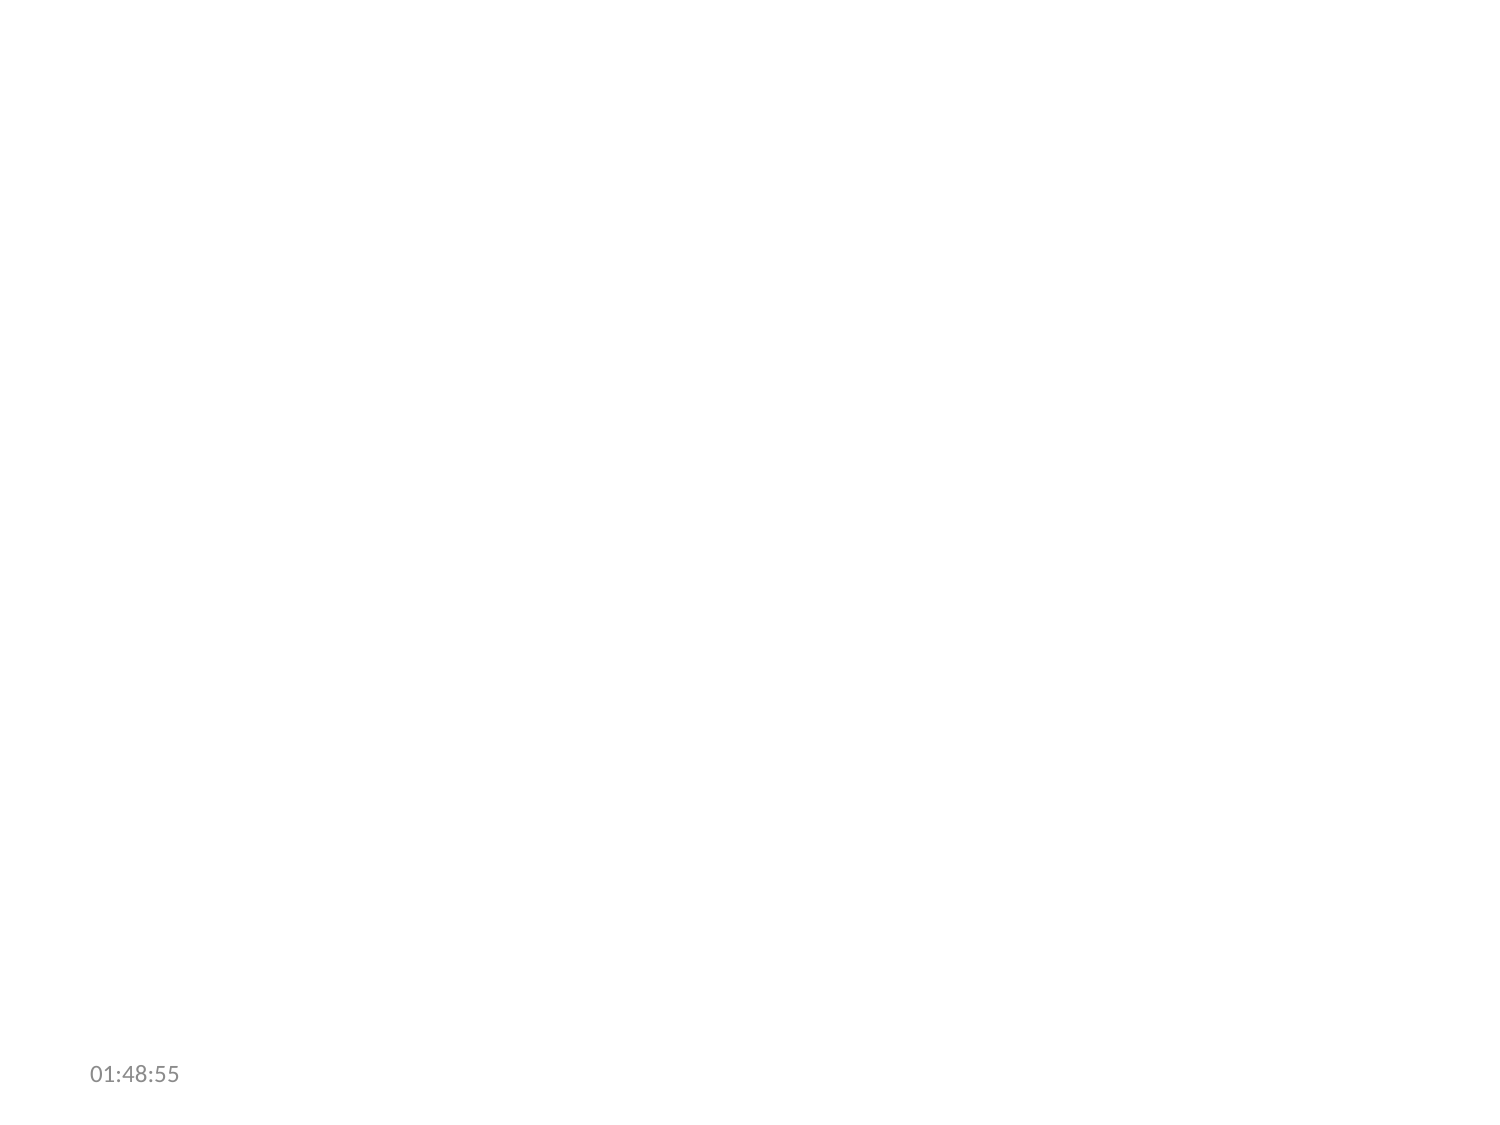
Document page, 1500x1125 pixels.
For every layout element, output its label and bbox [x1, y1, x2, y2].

slide_number [75, 1042, 425, 1103]
